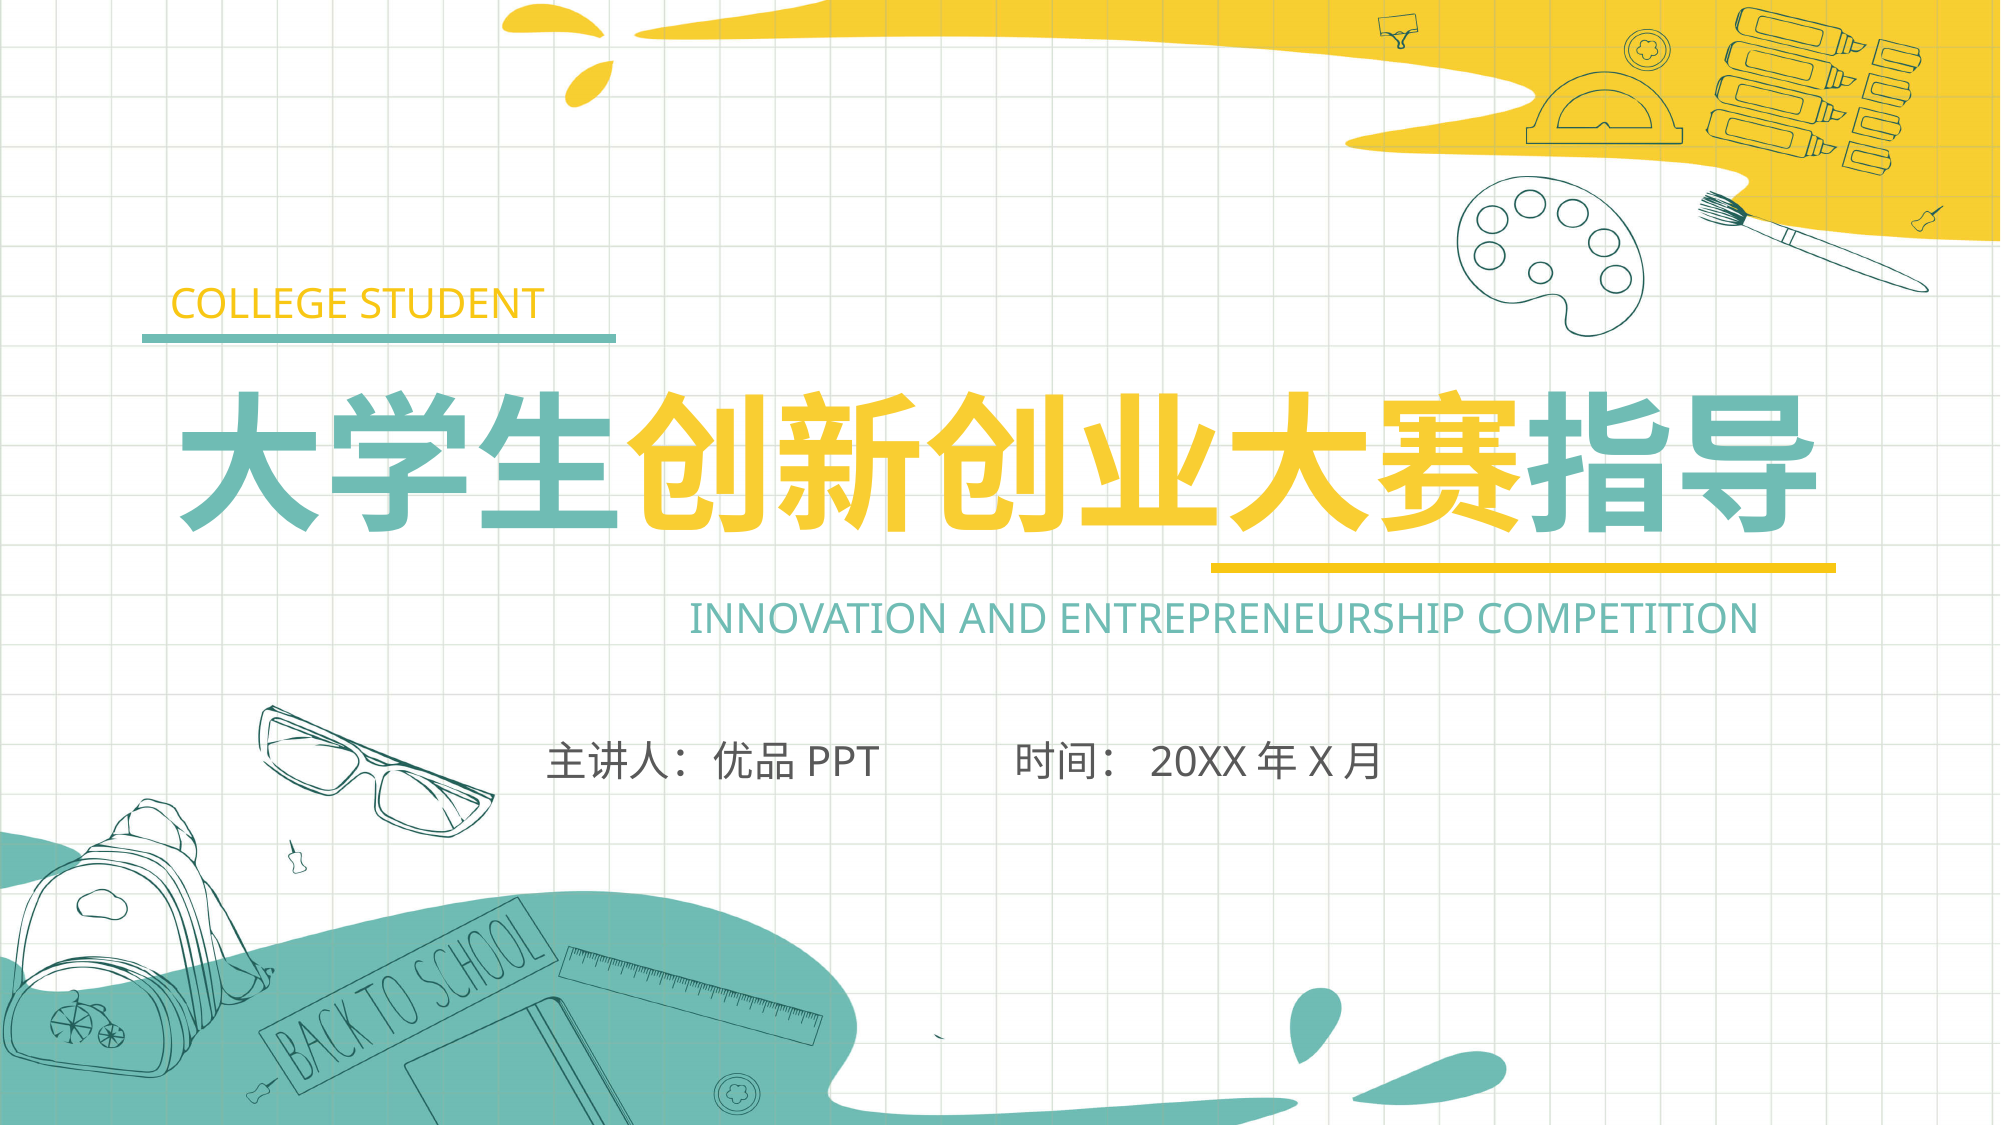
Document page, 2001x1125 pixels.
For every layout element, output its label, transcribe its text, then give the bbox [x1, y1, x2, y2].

text_box [1211, 563, 1836, 573]
title 大学生创新创业大赛指导 [51, 327, 1949, 558]
text_box COLLEGE STUDENT [155, 269, 1155, 335]
text_box INNOVATION AND ENTREPRENEURSHIP COMPETITION [674, 584, 1898, 650]
text_box 时间：20XX年X月 [999, 727, 1638, 792]
picture [0, 0, 2001, 1125]
text_box [142, 334, 616, 343]
text_box 主讲人：优品PPT [530, 727, 999, 792]
